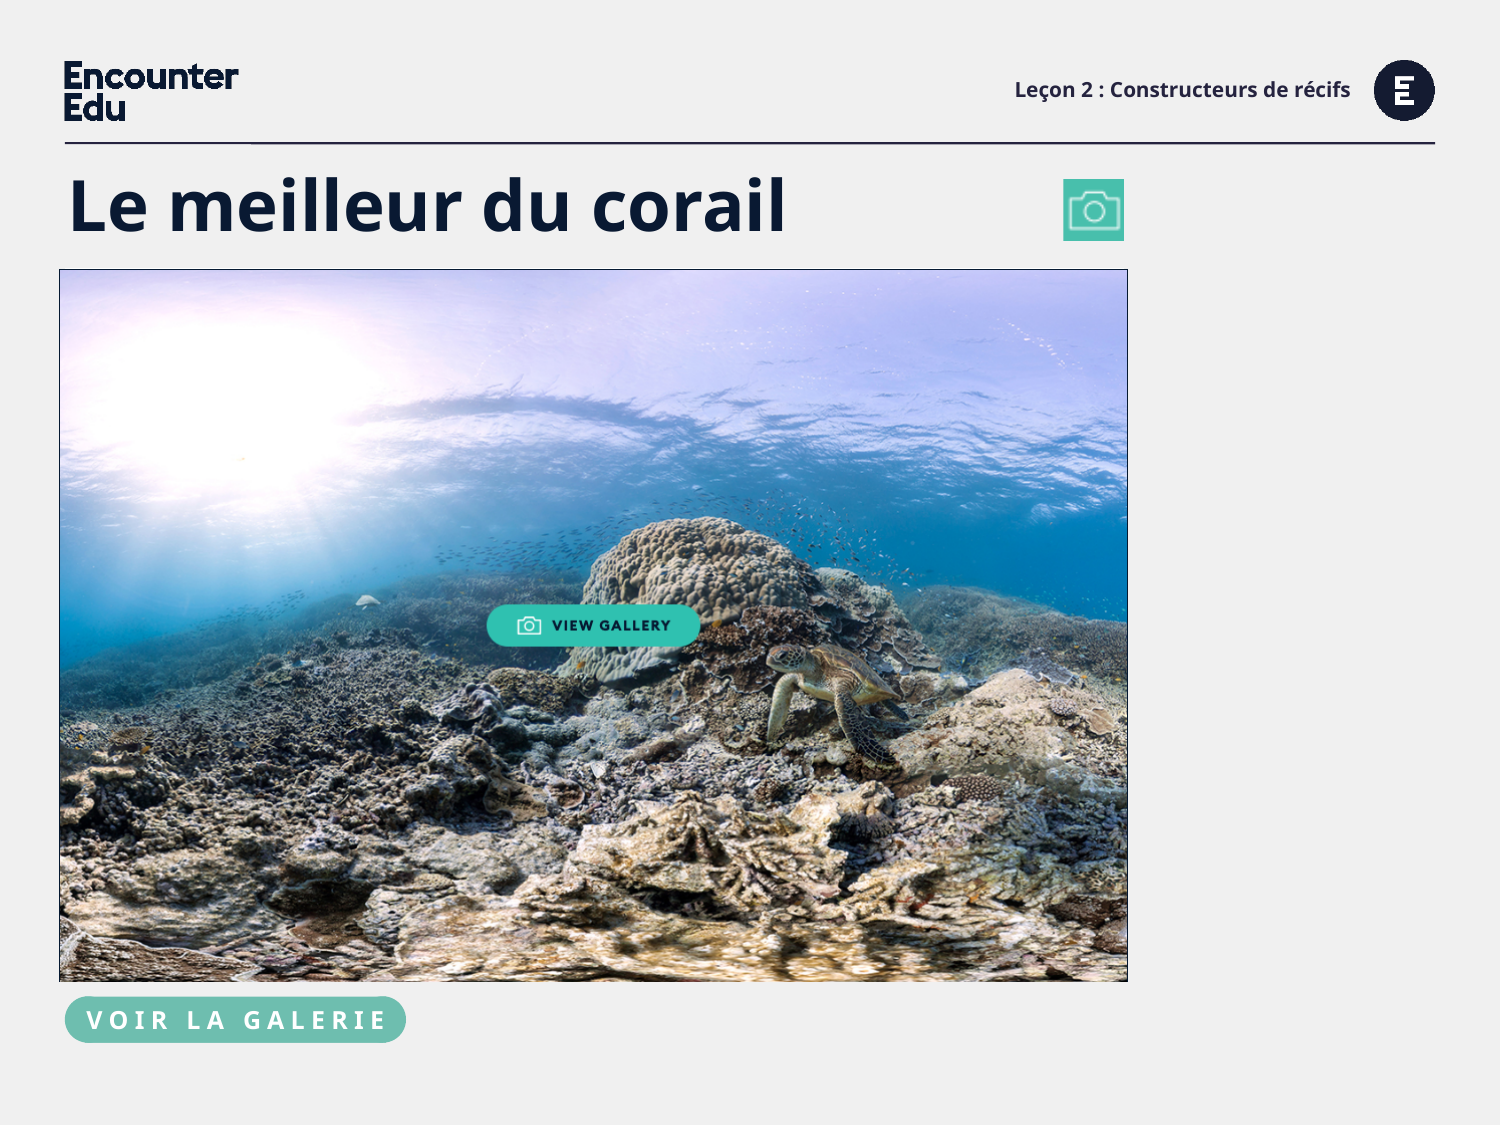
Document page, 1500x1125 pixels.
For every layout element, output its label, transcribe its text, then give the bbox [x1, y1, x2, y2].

picture [59, 269, 1128, 982]
picture [60, 59, 243, 122]
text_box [64, 995, 407, 1043]
picture [1372, 58, 1436, 122]
list Le meilleur du corail [59, 162, 1085, 269]
title Leçon 2 : Constructeurs de récifs [749, 67, 1359, 114]
picture [834, 533, 844, 544]
